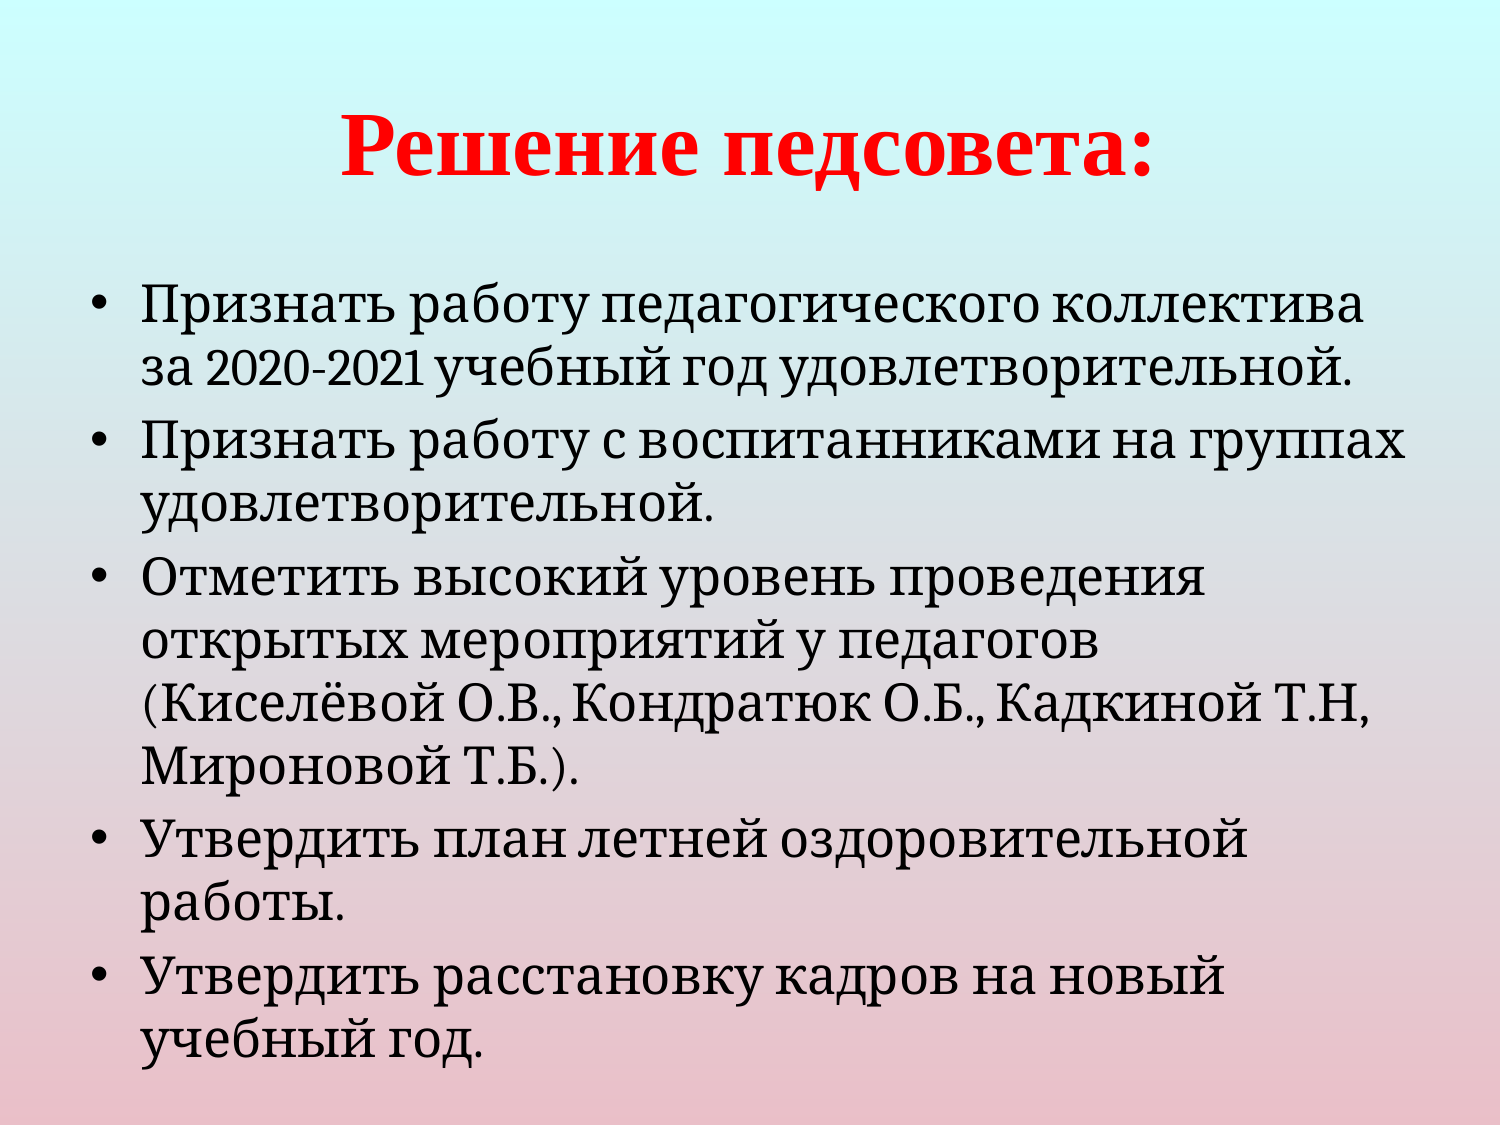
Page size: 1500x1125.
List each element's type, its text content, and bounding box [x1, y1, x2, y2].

list Признать работу педагогического коллектива за 2020-2021 учебный год удовлетворительной. Признать работу с воспитанниками на группах удовлетворительной. Отметить высокий уровень проведения открытых мероприятий у педагогов (Киселёвой О.В., Кондратюк О.Б., Кадкиной Т.Н, Мироновой Т.Б.). Утвердить план летней оздоровительной работы. Утвердить расстановку кадров на новый учебный год. [75, 262, 1425, 1079]
title Решение педсовета: [75, 45, 1425, 233]
